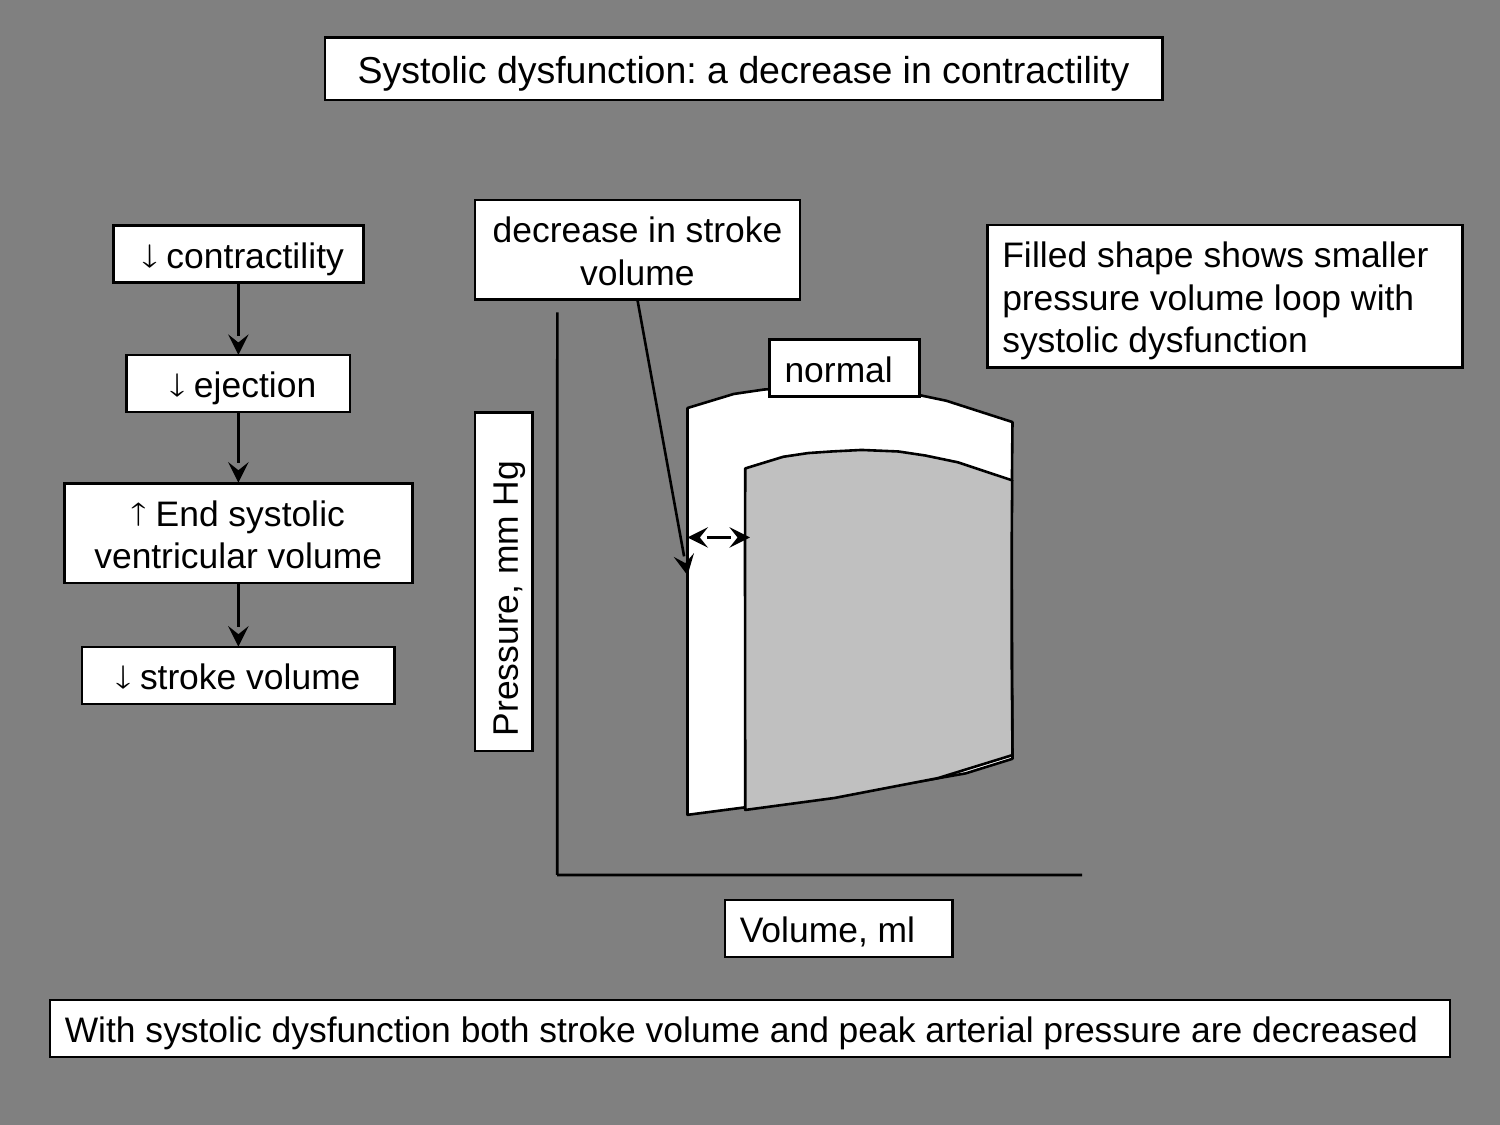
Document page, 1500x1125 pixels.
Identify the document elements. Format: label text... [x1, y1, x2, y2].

title Systolic dysfunction: a decrease in contractility [324, 36, 1164, 101]
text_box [63, 224, 413, 705]
text_box Filled shape shows smaller pressure volume loop with systolic dysfunction [1087, 224, 1463, 368]
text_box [474, 199, 1083, 961]
text_box With systolic dysfunction both stroke volume and peak arterial pressure are decreased [50, 999, 1450, 1058]
